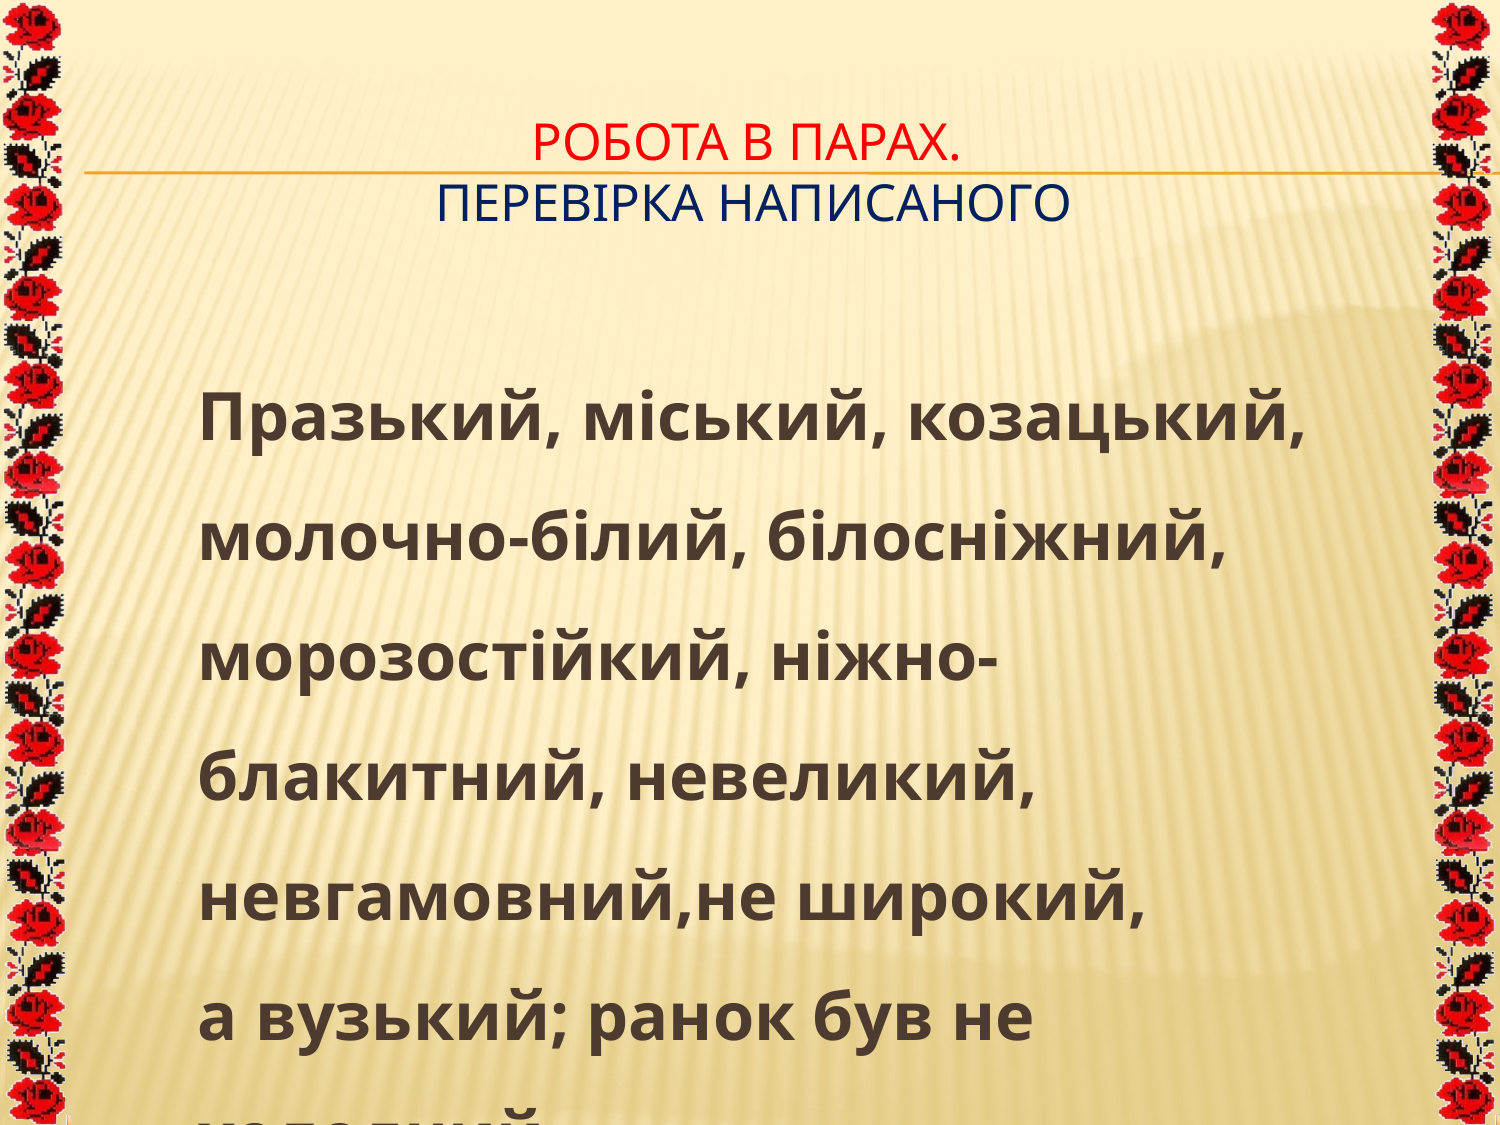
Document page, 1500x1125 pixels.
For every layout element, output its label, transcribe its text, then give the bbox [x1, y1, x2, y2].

list Празький, міський, козацький, молочно-білий, білосніжний, морозостійкий, ніжно-блакитний, невеликий, невгамовний,не широкий, а вузький; ранок був не холодний. [183, 326, 1365, 1000]
picture [0, 0, 72, 1125]
picture [1428, 0, 1500, 1125]
title Робота в парах. Перевірка написаного [80, 101, 1418, 240]
